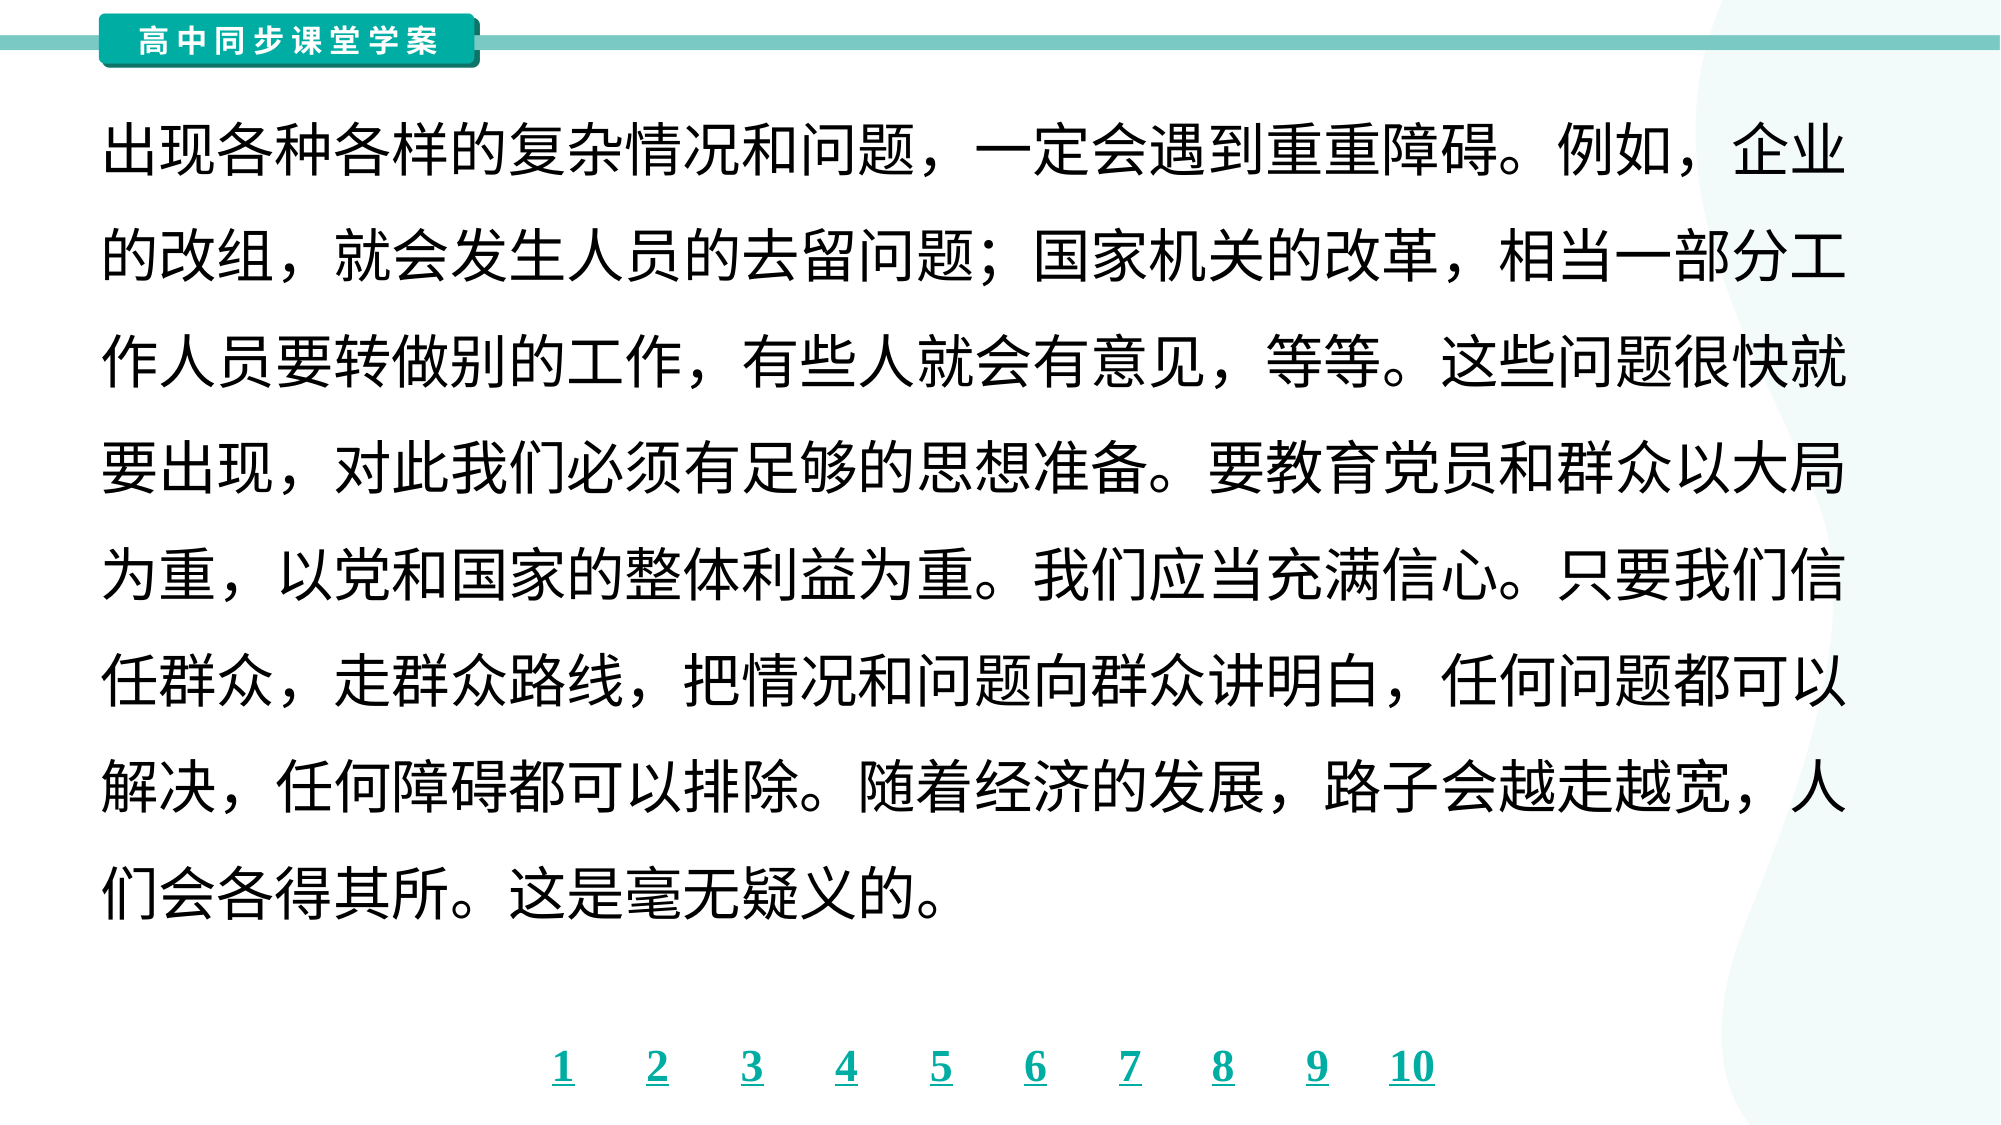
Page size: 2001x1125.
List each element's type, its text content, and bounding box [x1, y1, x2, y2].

picture [0, 0, 2000, 1125]
text_box 出现各种各样的复杂情况和问题，一定会遇到重重障碍。例如，企业 的改组，就会发生人员的去留问题；国家机关的改革，相当一部分工 作人员要转做别的工作，有些人就会有意见，等等。这些问题很快就 要出现，对此我们必须有足够的思想准备。要教育党员和群众以大局 为重，以党和国家的整体利益为重。我们应当充满信心。只要我们信 任群众，走群众路线，把情况和问题向群众讲明白，任何问题都可以 解决，任何障碍都可以排除。随着经济的发展，路子会越走越宽，人 们会各得其所。这是毫无疑义的。 [100, 76, 1899, 927]
